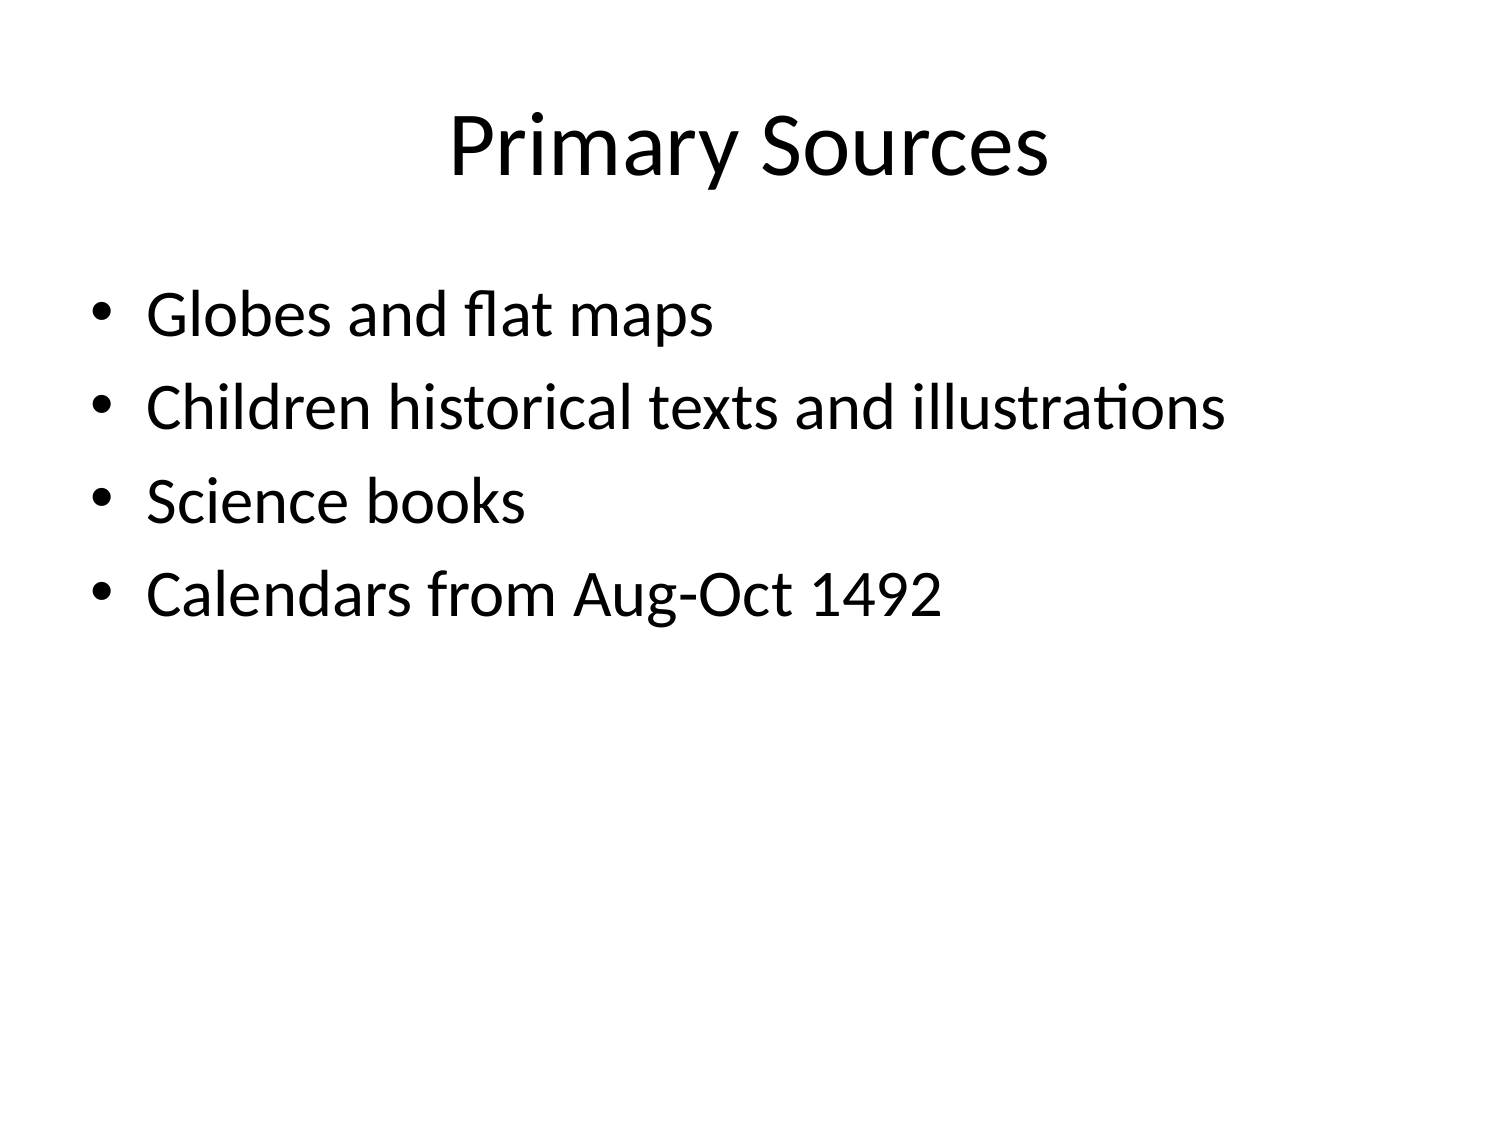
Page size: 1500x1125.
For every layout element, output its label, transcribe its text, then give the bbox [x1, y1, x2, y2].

list Globes and flat maps Children historical texts and illustrations Science books Calendars from Aug-Oct 1492 [75, 262, 1425, 1005]
title Primary Sources [75, 45, 1425, 233]
